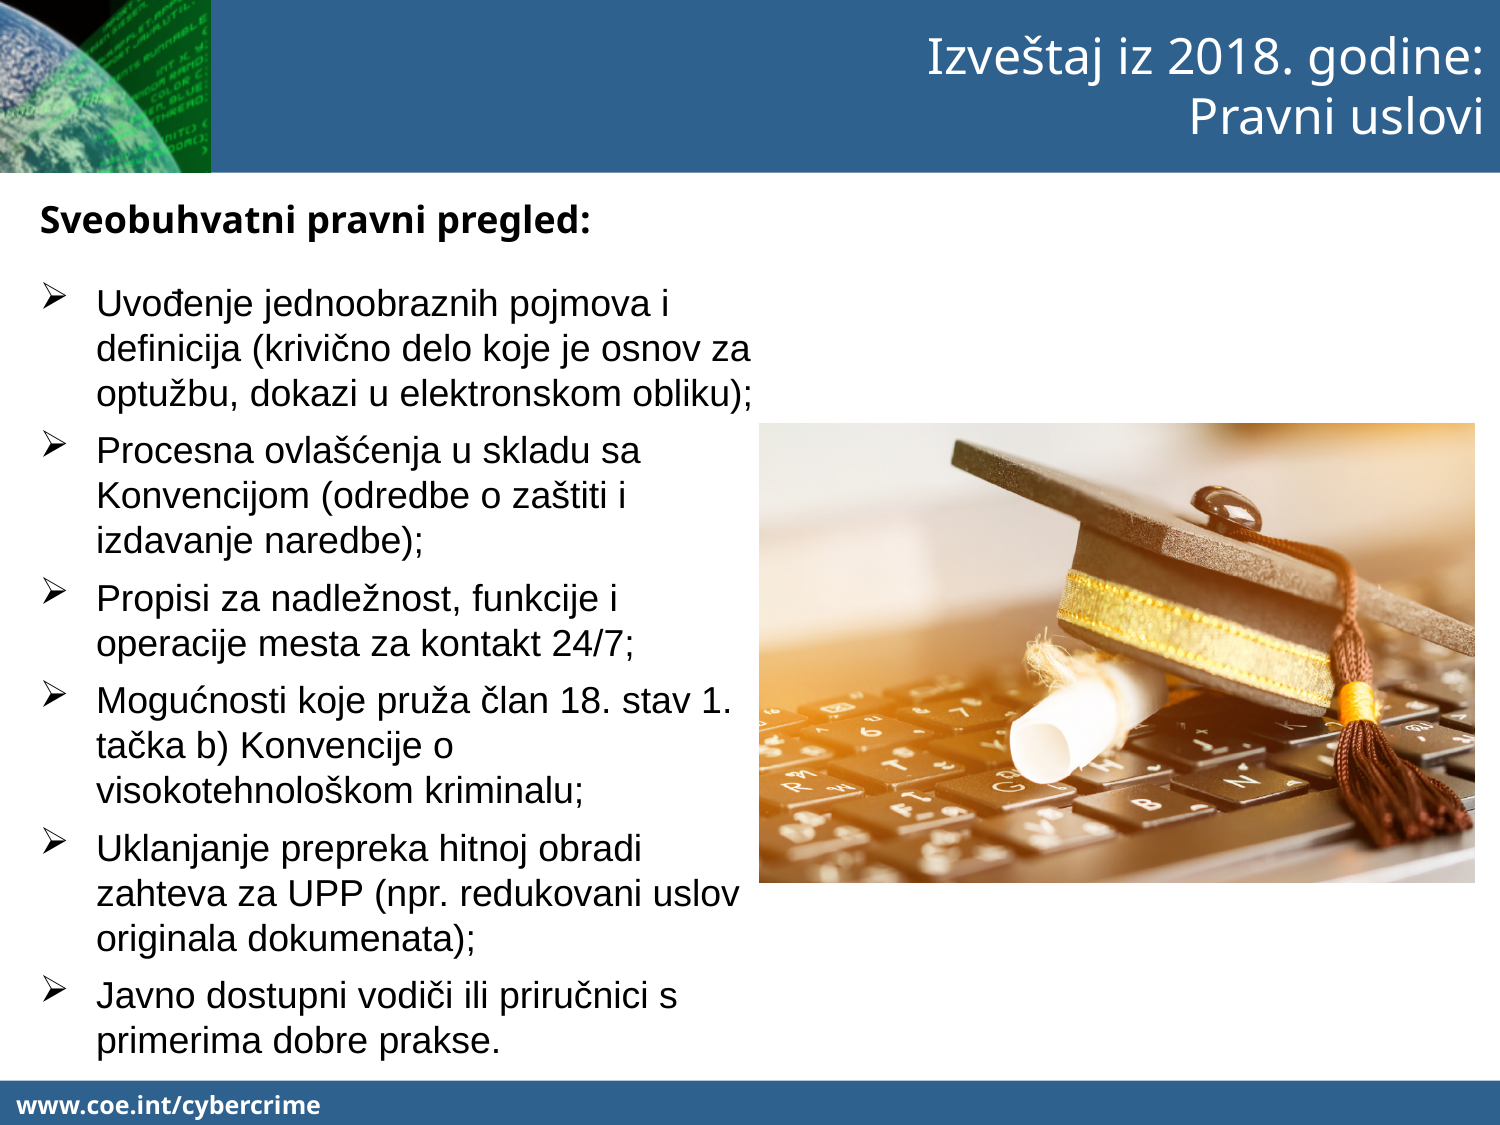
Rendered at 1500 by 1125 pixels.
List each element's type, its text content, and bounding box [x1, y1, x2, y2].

picture [0, 0, 212, 173]
text_box [0, 1079, 1500, 1125]
text_box Izveštaj iz 2018. godine: Pravni uslovi [214, 0, 1500, 175]
picture [759, 423, 1476, 884]
text_box www.coe.int/cybercrime [1, 1082, 1500, 1125]
text_box Sveobuhvatni pravni pregled: Uvođenje jednoobraznih pojmova i definicija (krivično delo koje je osnov za optužbu, dokazi u elektronskom obliku); Procesna ovlašćenja u skladu sa Konvencijom (odredbe o zaštiti i izdavanje naredbe); Propisi za nadležnost, funkcije i operacije mesta za kontakt 24/7; Mogućnosti koje pruža član 18. stav 1. tačka b) Konvencije o visokotehnološkom kriminalu; Uklanjanje prepreka hitnoj obradi zahteva za UPP (npr. redukovani uslov originala dokumenata); Javno dostupni vodiči ili priručnici s primerima dobre prakse. [24, 188, 781, 1069]
